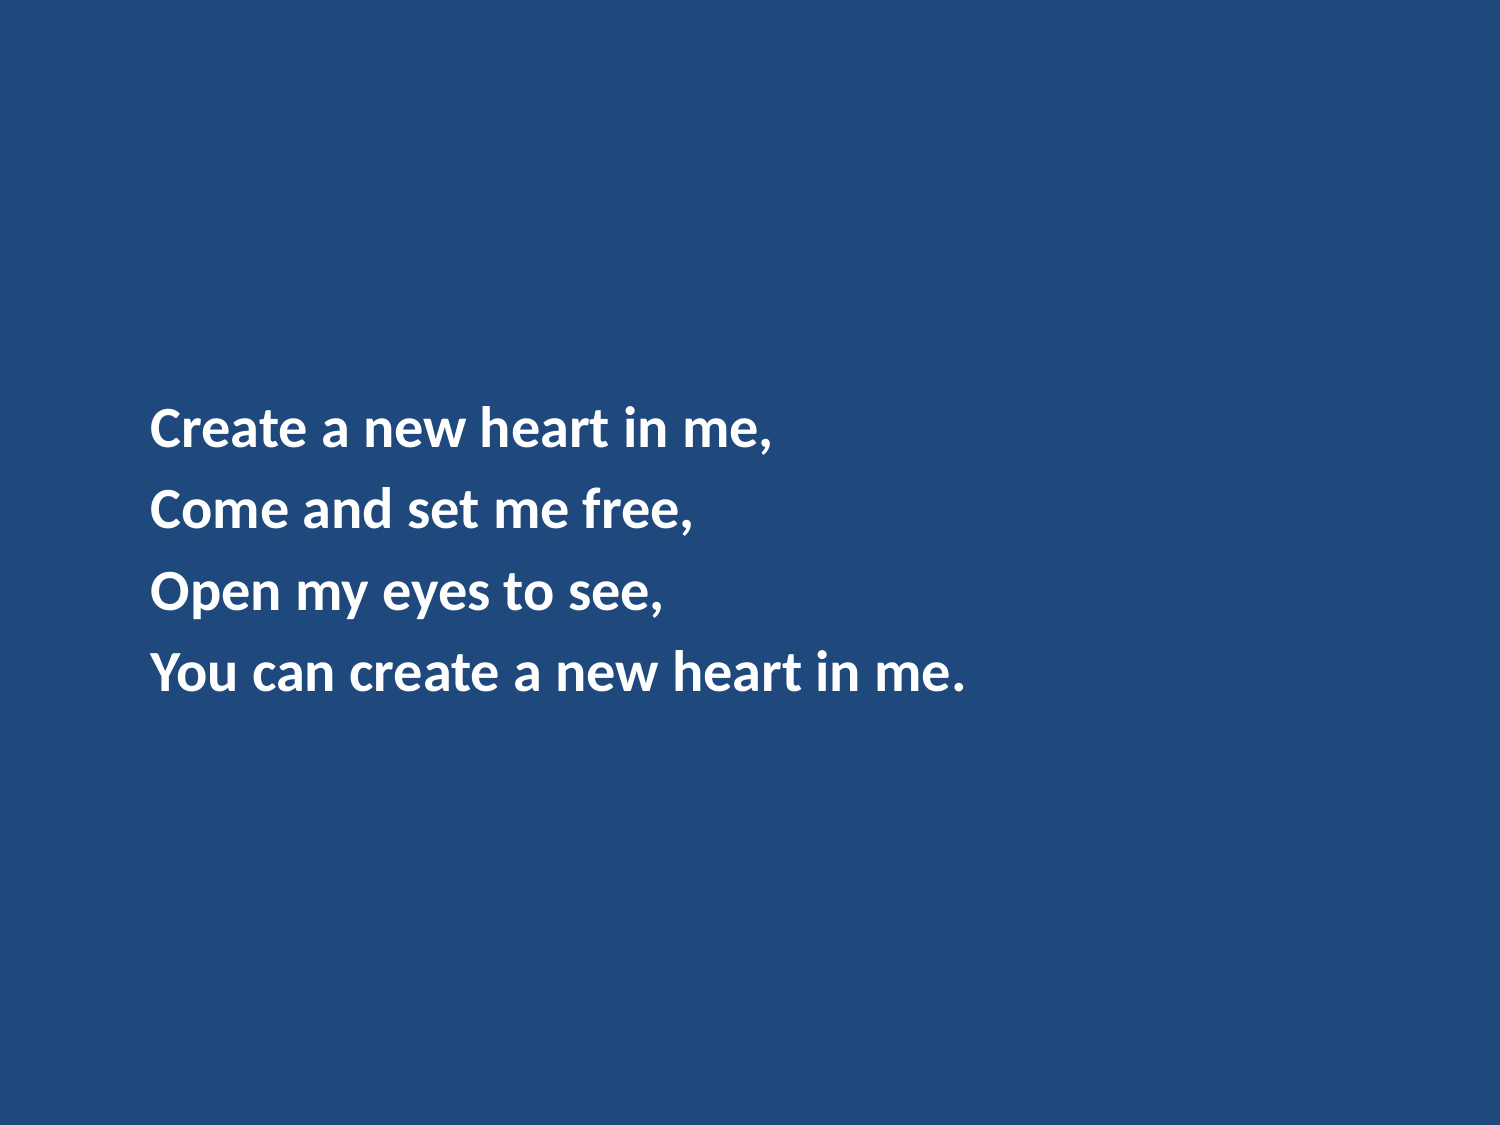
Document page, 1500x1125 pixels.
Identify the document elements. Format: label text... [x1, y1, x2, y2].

list Create a new heart in me, Come and set me free, Open my eyes to see, You can create a new heart in me. [135, 381, 1363, 744]
